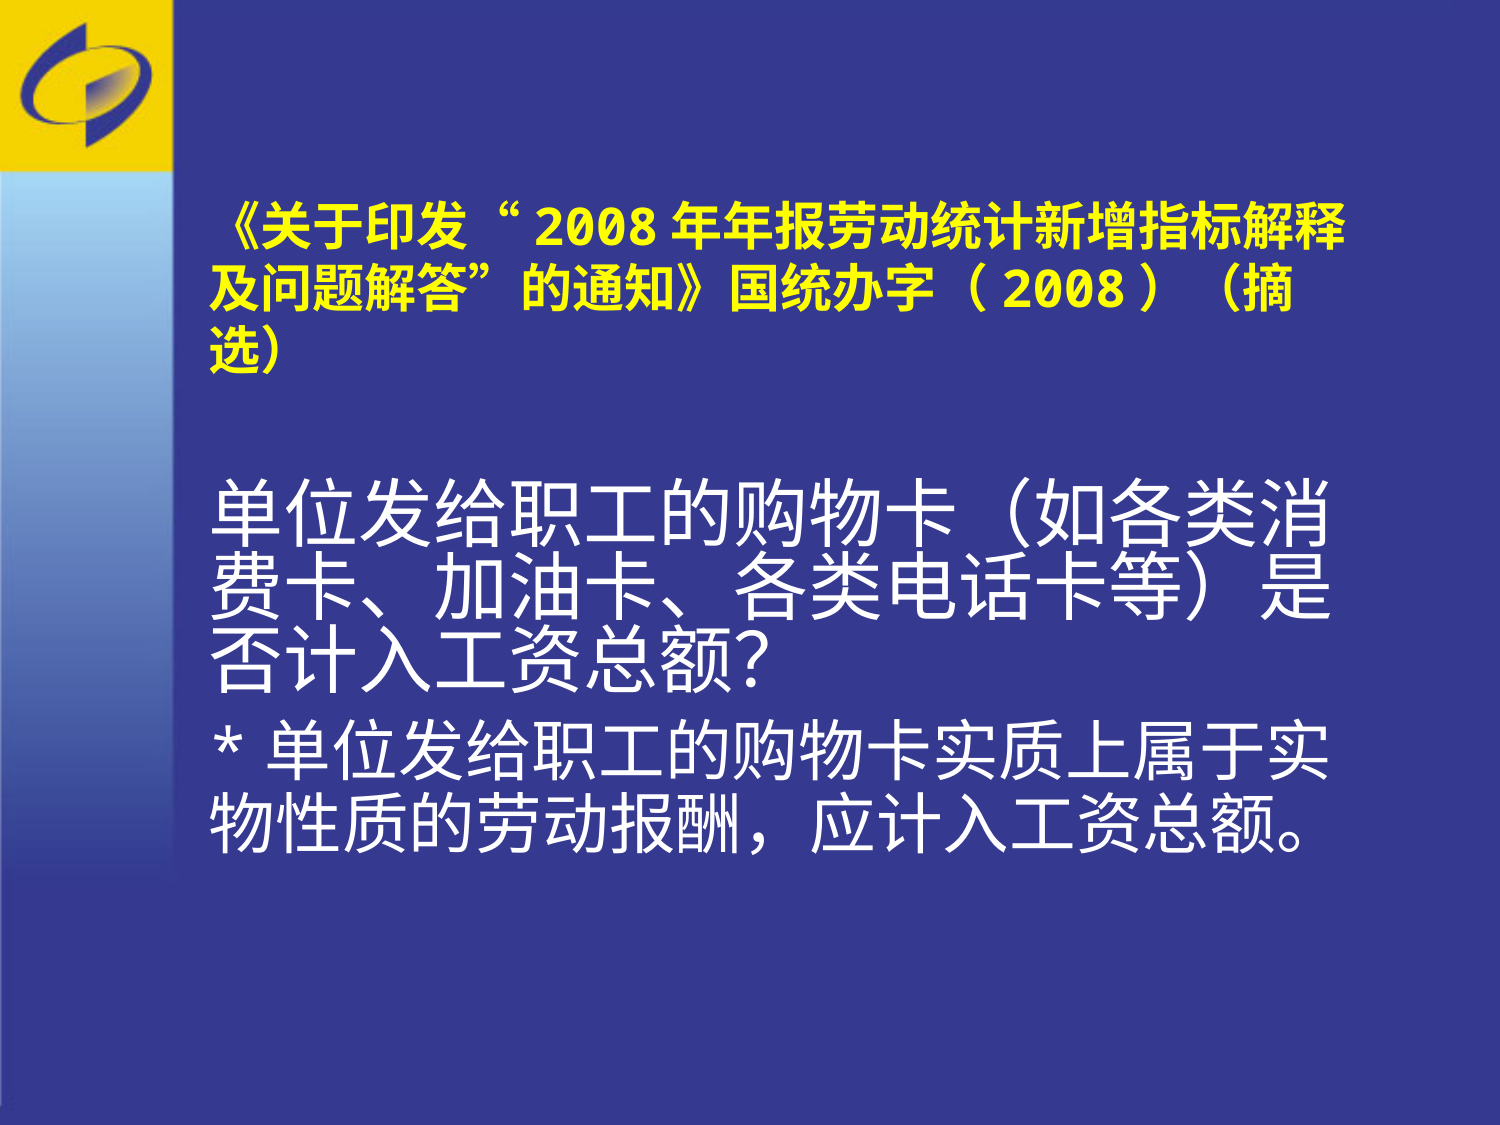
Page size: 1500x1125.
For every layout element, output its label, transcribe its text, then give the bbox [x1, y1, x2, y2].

picture [0, 0, 1500, 1125]
list 《关于印发“2008年年报劳动统计新增指标解释及问题解答”的通知》国统办字（2008）（摘选） 单位发给职工的购物卡（如各类消费卡、加油卡、各类电话卡等）是否计入工资总额？ *单位发给职工的购物卡实质上属于实物性质的劳动报酬，应计入工资总额。 [193, 185, 1378, 927]
